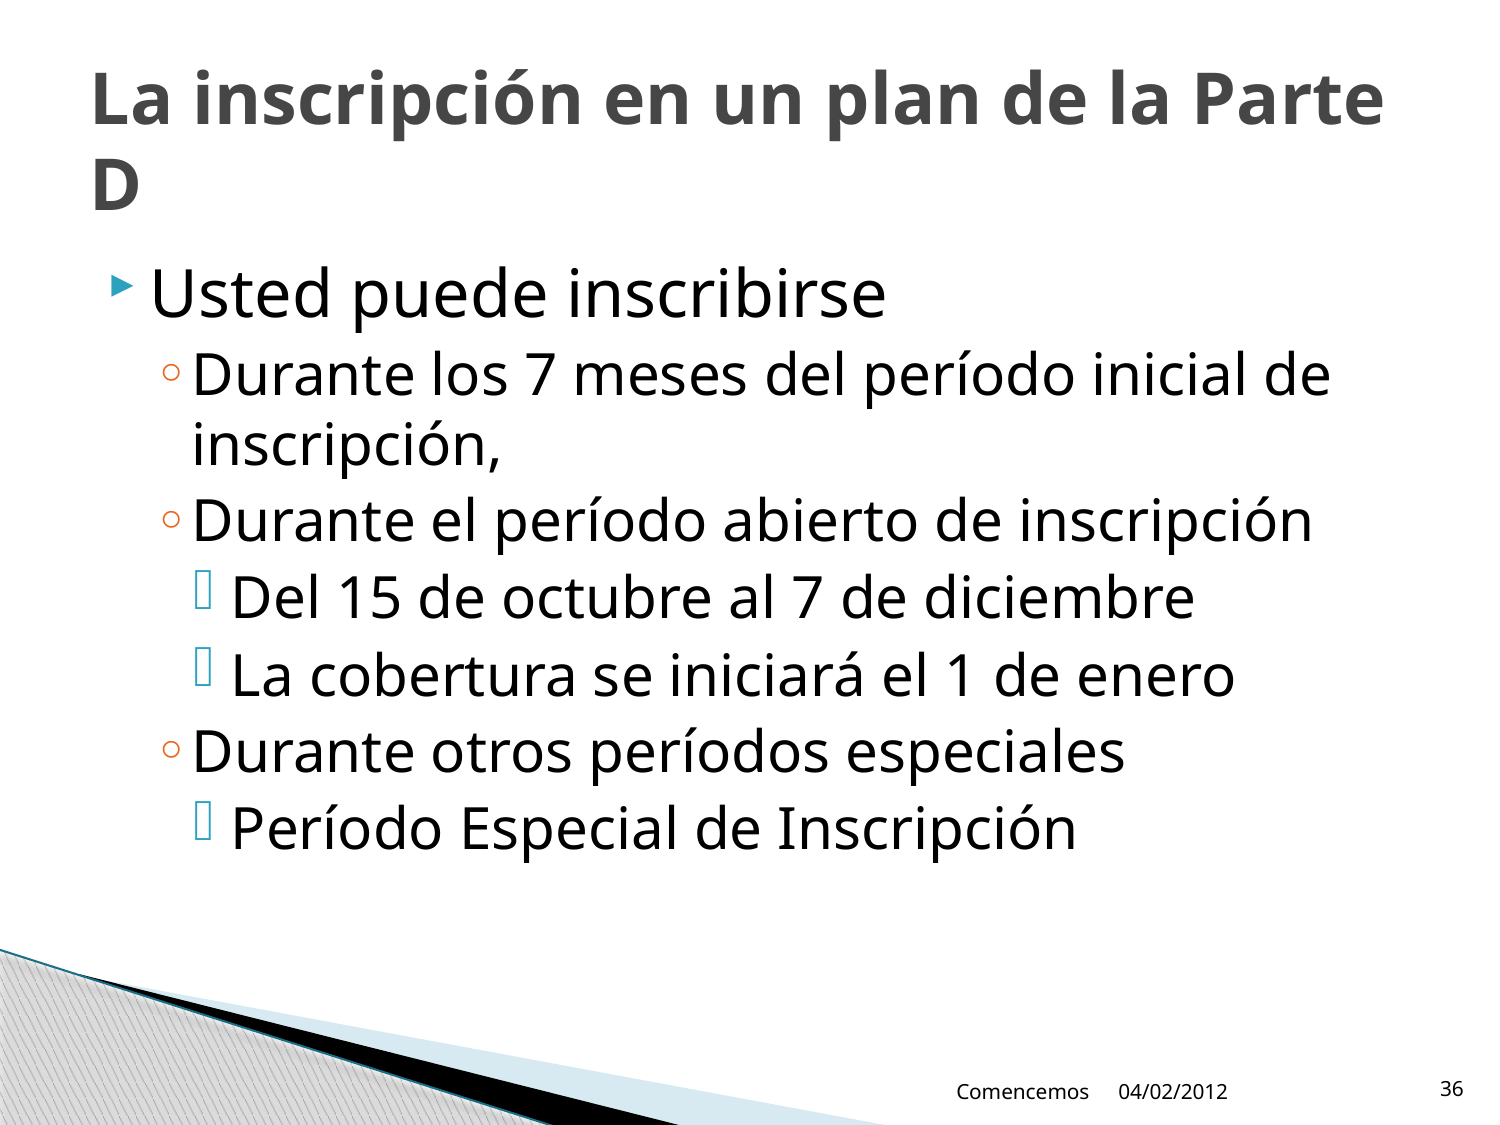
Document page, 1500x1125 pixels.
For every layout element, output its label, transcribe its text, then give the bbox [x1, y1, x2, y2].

title La inscripción en un plan de la Parte D [75, 45, 1425, 233]
footer Comencemos [718, 1051, 1105, 1112]
list Usted puede inscribirse Durante los 7 meses del período inicial de inscripción, Durante el período abierto de inscripción Del 15 de octubre al 7 de diciembre La cobertura se iniciará el 1 de enero Durante otros períodos especiales Período Especial de Inscripción [75, 243, 1425, 986]
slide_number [1105, 1051, 1418, 1112]
slide_number 36 [1418, 1051, 1479, 1112]
